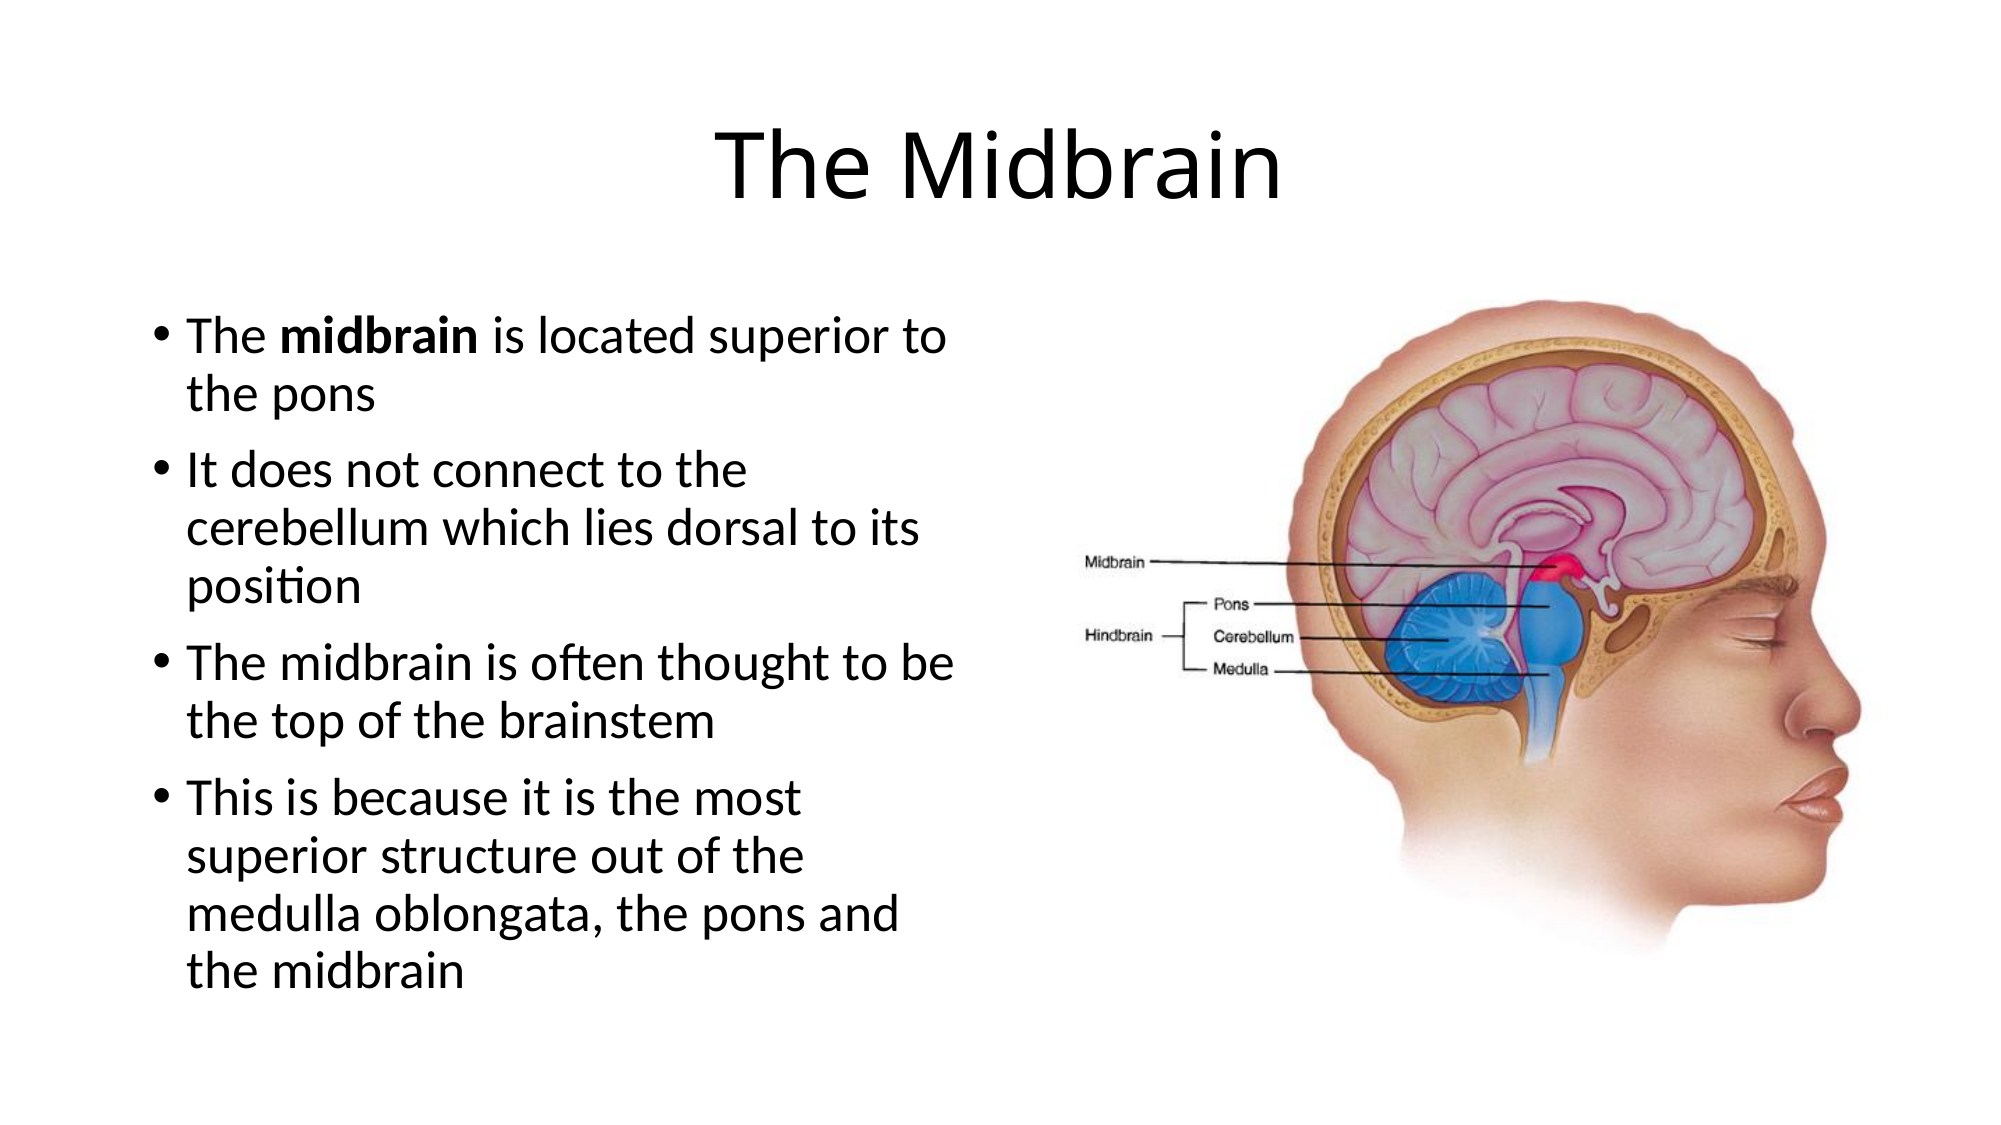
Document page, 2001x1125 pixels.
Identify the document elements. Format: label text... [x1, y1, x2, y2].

list The midbrain is located superior to the pons It does not connect to the cerebellum which lies dorsal to its position The midbrain is often thought to be the top of the brainstem This is because it is the most superior structure out of the medulla oblongata, the pons and the midbrain [137, 299, 988, 1014]
picture [1033, 299, 1926, 969]
title The Midbrain [137, 59, 1863, 278]
